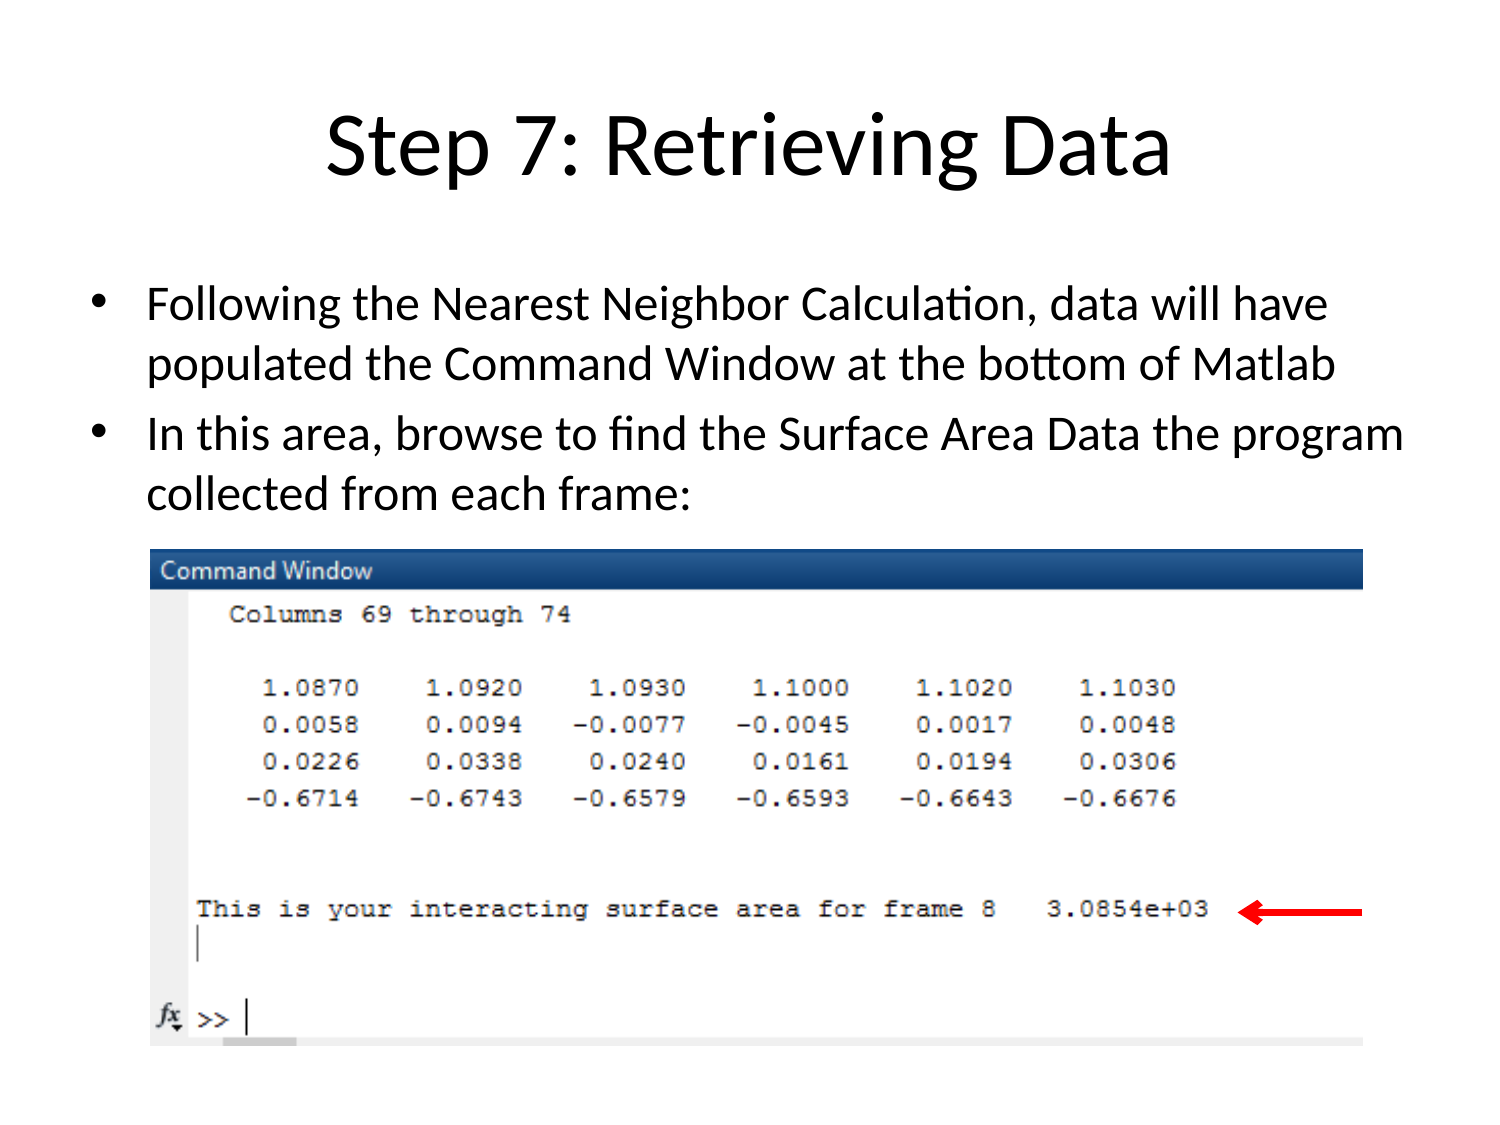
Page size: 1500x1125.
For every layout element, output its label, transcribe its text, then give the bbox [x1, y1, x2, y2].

picture [149, 549, 1363, 1047]
list Following the Nearest Neighbor Calculation, data will have populated the Command Window at the bottom of Matlab In this area, browse to find the Surface Area Data the program collected from each frame: [75, 262, 1425, 1005]
title Step 7: Retrieving Data [75, 45, 1425, 233]
